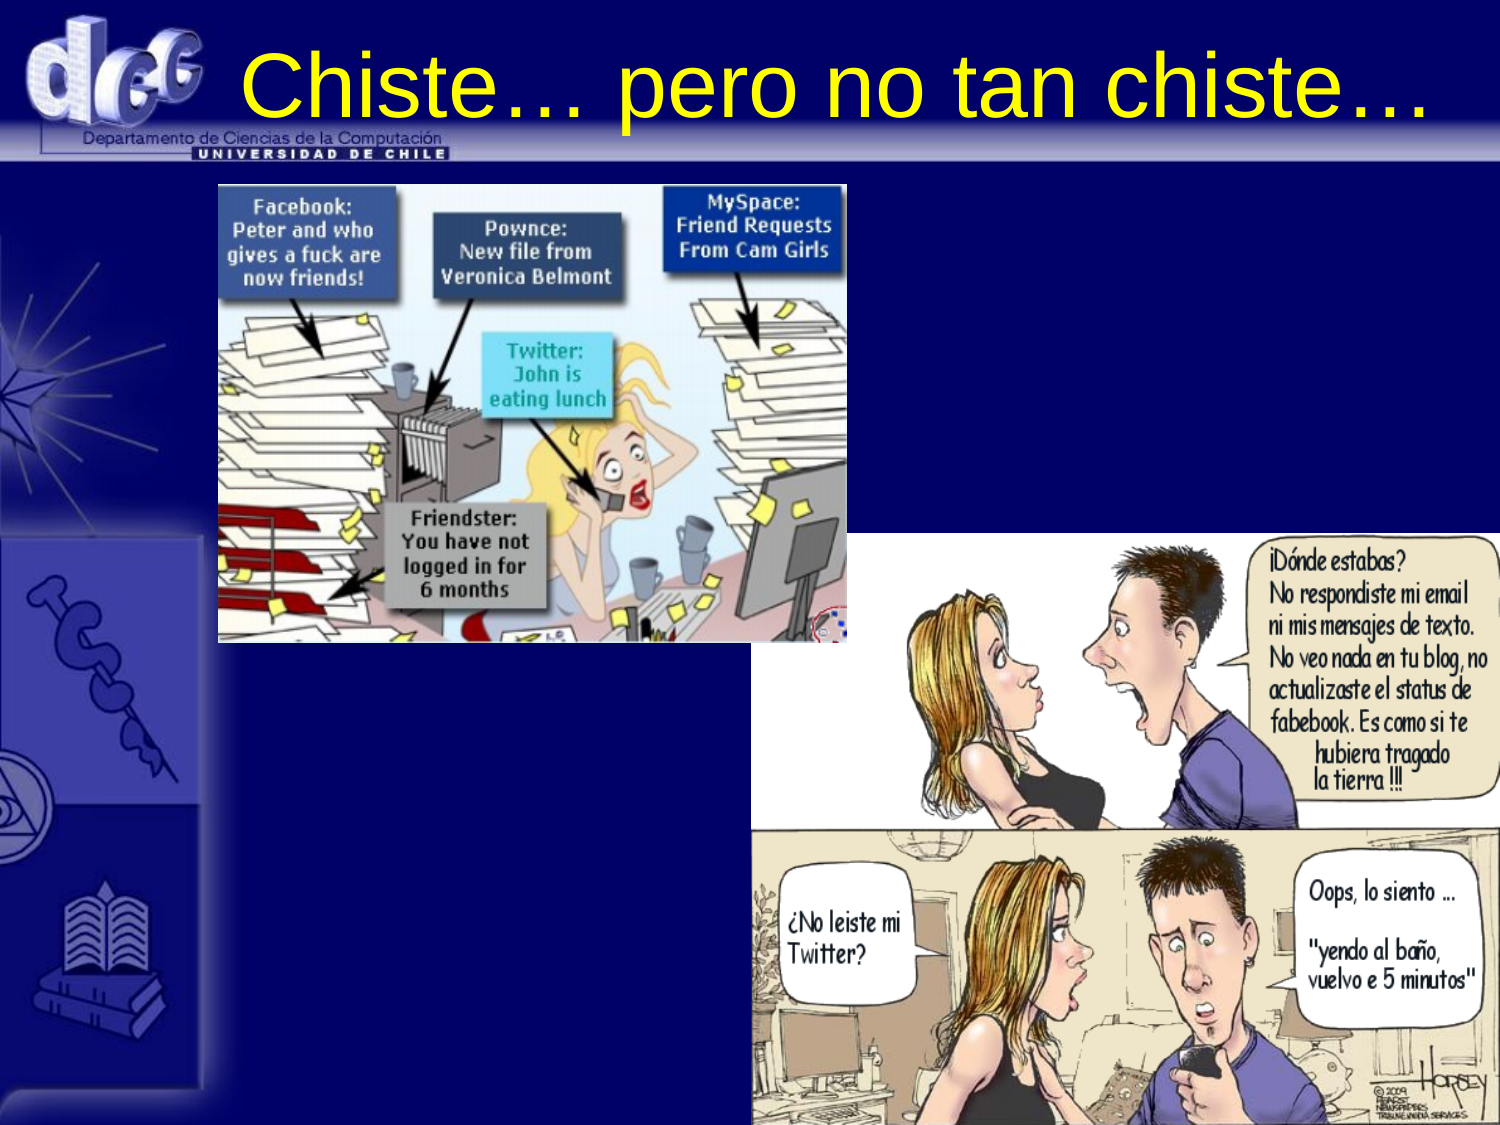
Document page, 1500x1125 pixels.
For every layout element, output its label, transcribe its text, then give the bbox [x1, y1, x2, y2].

picture [0, 0, 1500, 1125]
title Chiste… pero no tan chiste… [182, 0, 1495, 163]
